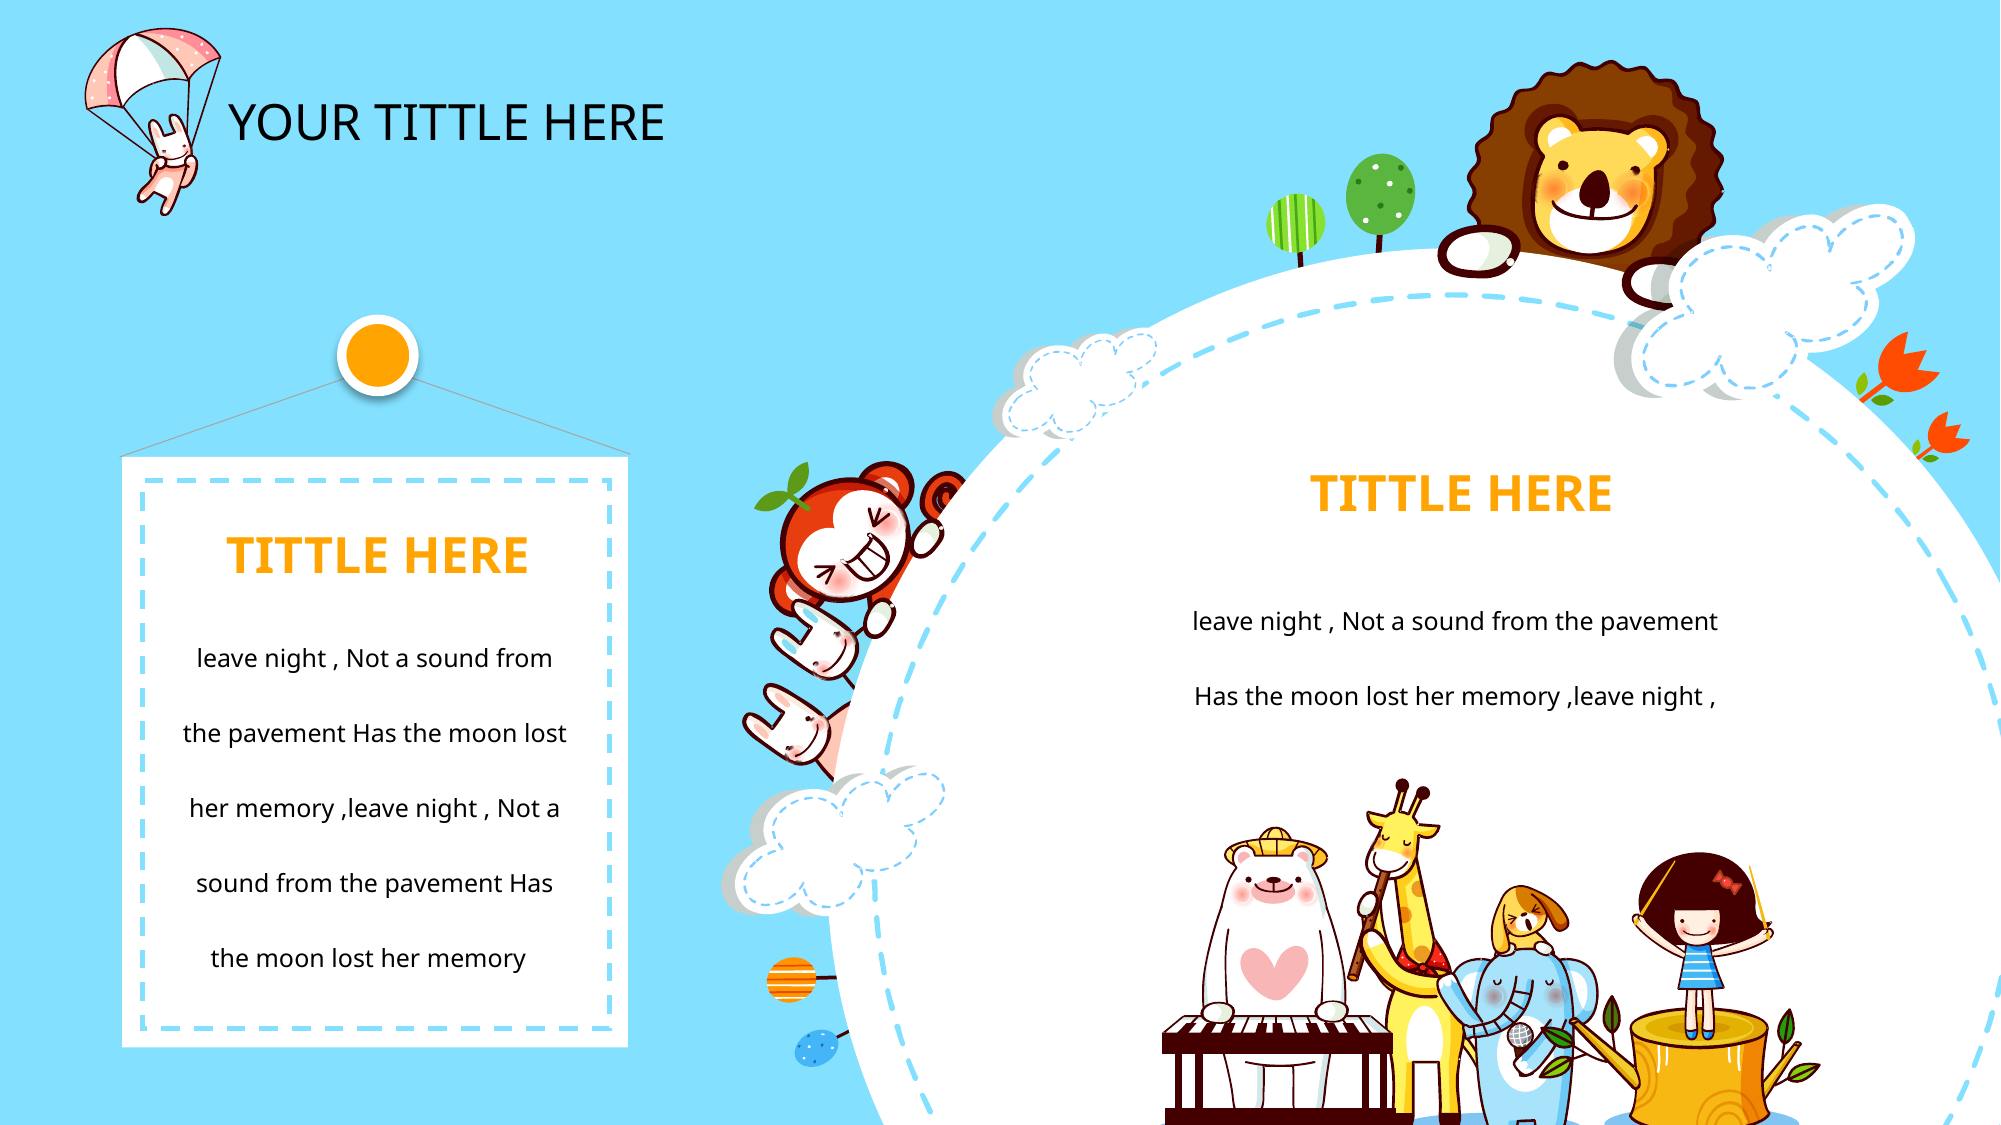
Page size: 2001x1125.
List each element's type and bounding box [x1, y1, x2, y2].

text_box [340, 318, 415, 358]
text_box [347, 355, 631, 455]
text_box [122, 456, 628, 1048]
text_box [119, 358, 403, 458]
text_box [1152, 454, 1760, 708]
text_box [84, 27, 826, 216]
picture [765, 192, 2000, 1125]
text_box [160, 516, 593, 1123]
